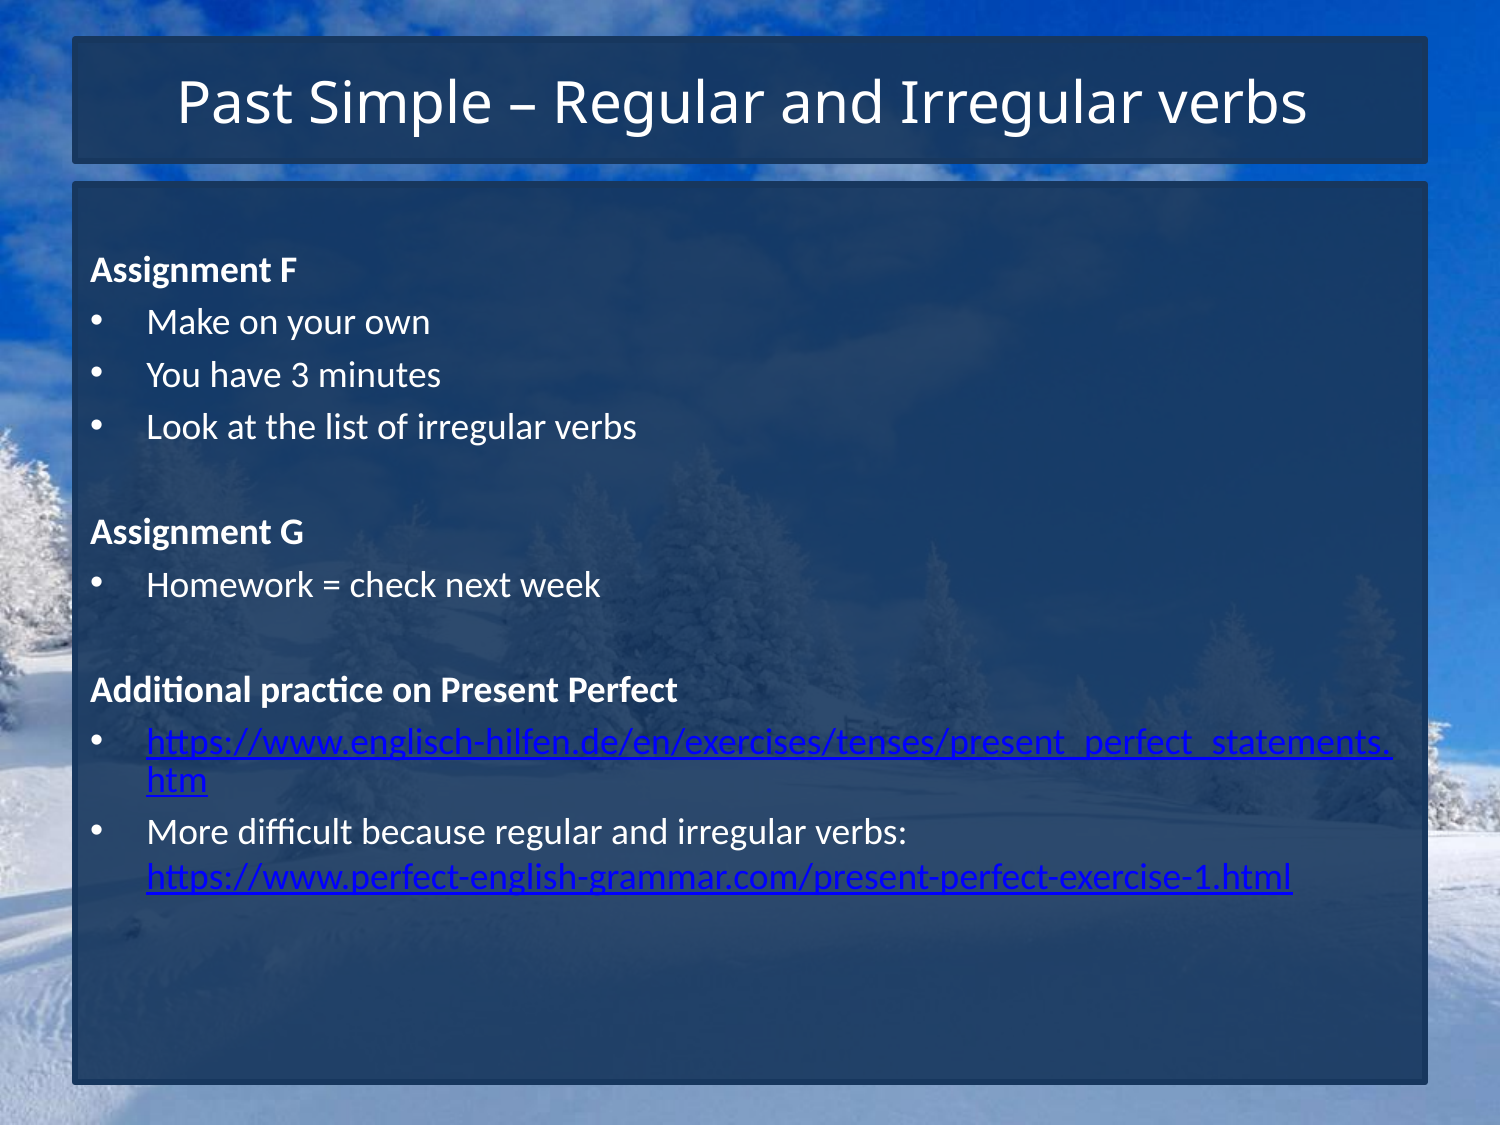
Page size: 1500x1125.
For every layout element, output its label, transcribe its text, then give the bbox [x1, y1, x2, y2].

title Past Simple – Regular and Irregular verbs [72, 36, 1428, 164]
picture [0, 0, 1500, 1125]
list Assignment F Make on your own You have 3 minutes Look at the list of irregular verbs Assignment G Homework = check next week Additional practice on Present Perfect https://www.englisch-hilfen.de/en/exercises/tenses/present_perfect_statements.htm More difficult because regular and irregular verbs: https://www.perfect-english-grammar.com/present-perfect-exercise-1.html [72, 181, 1428, 1085]
